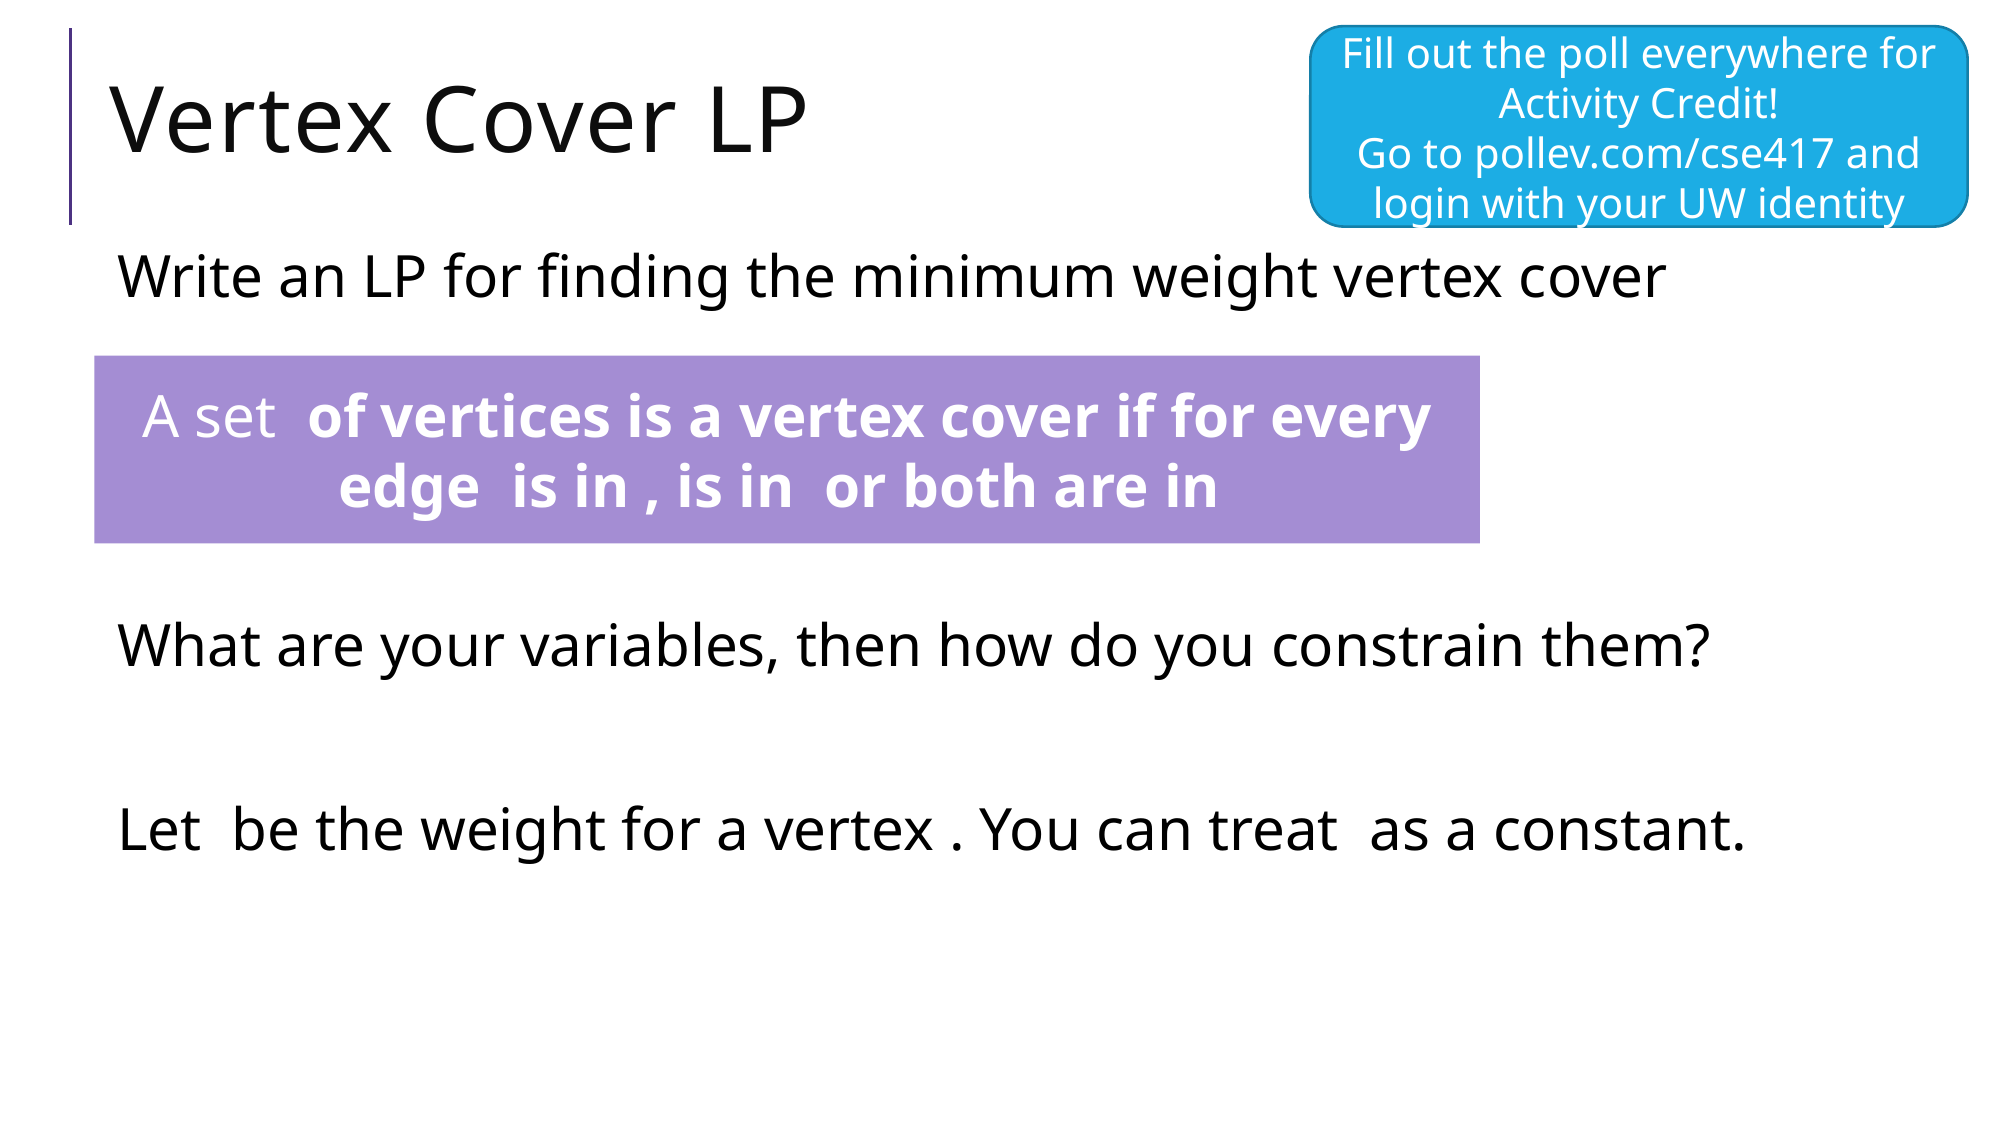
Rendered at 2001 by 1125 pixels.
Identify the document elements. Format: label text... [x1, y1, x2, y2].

title Vertex Cover LP [94, 43, 1312, 210]
text_box Fill out the poll everywhere for Activity Credit! Go to pollev.com/cse417 and login with your UW identity [1308, 24, 1969, 228]
